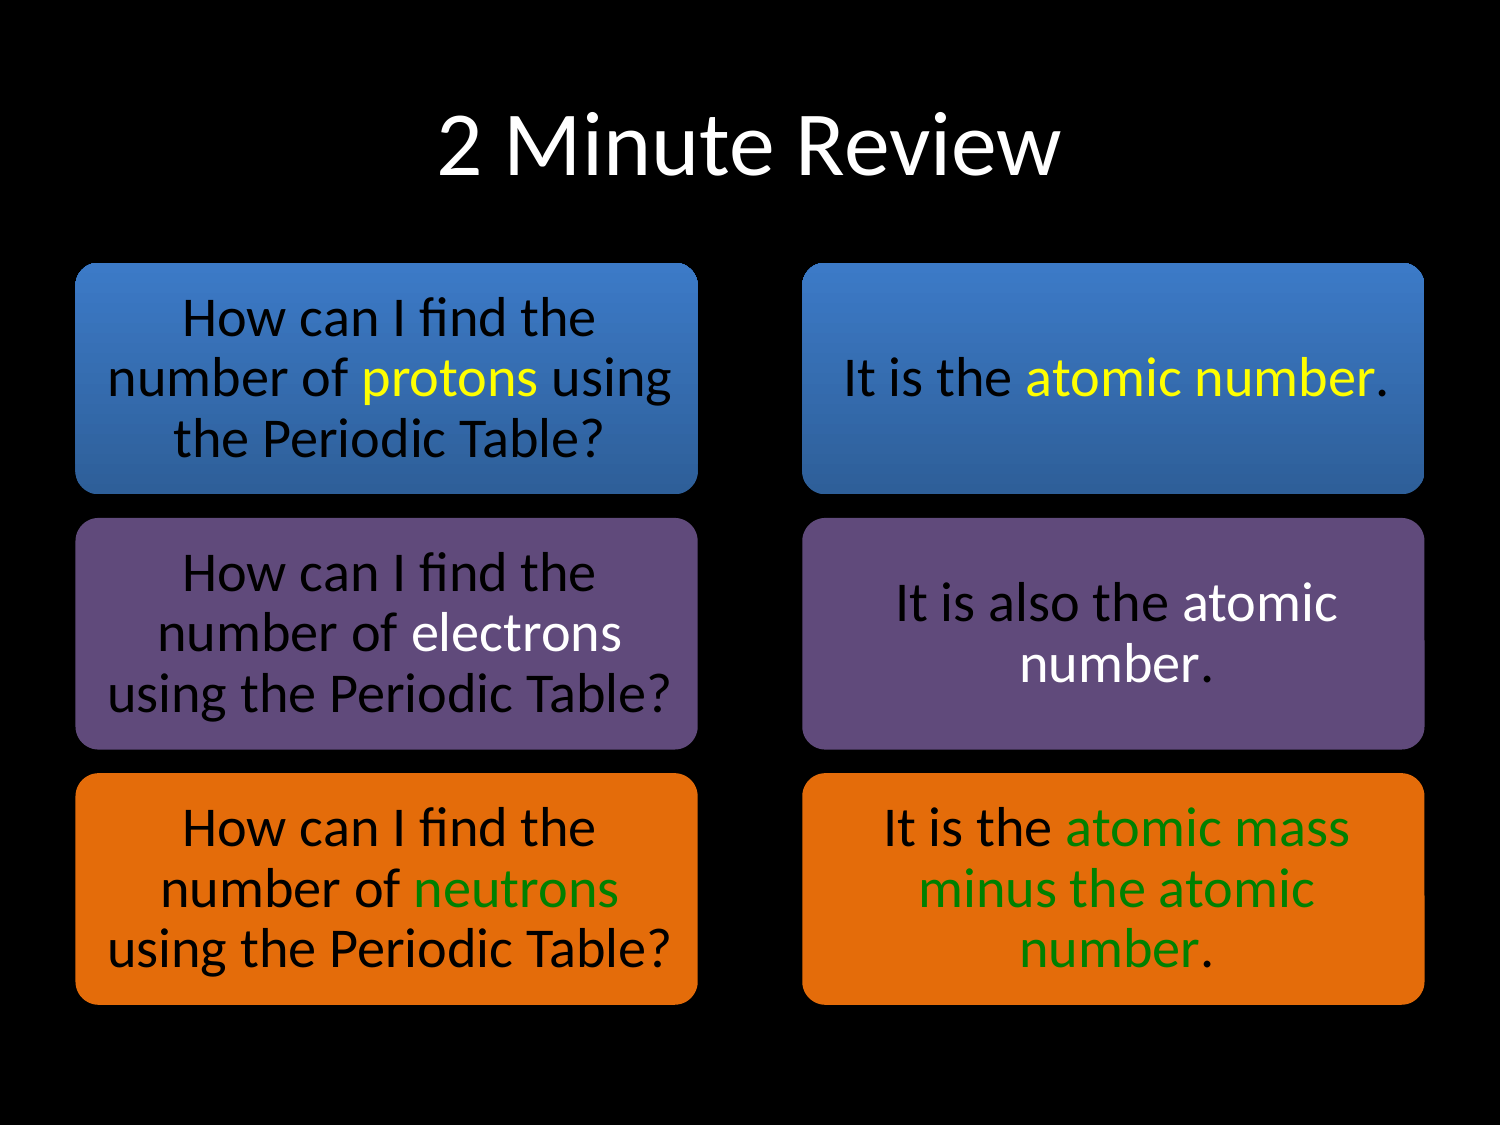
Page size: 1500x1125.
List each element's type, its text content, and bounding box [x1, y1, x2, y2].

title 2 Minute Review [75, 45, 1425, 233]
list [74, 262, 1426, 1006]
